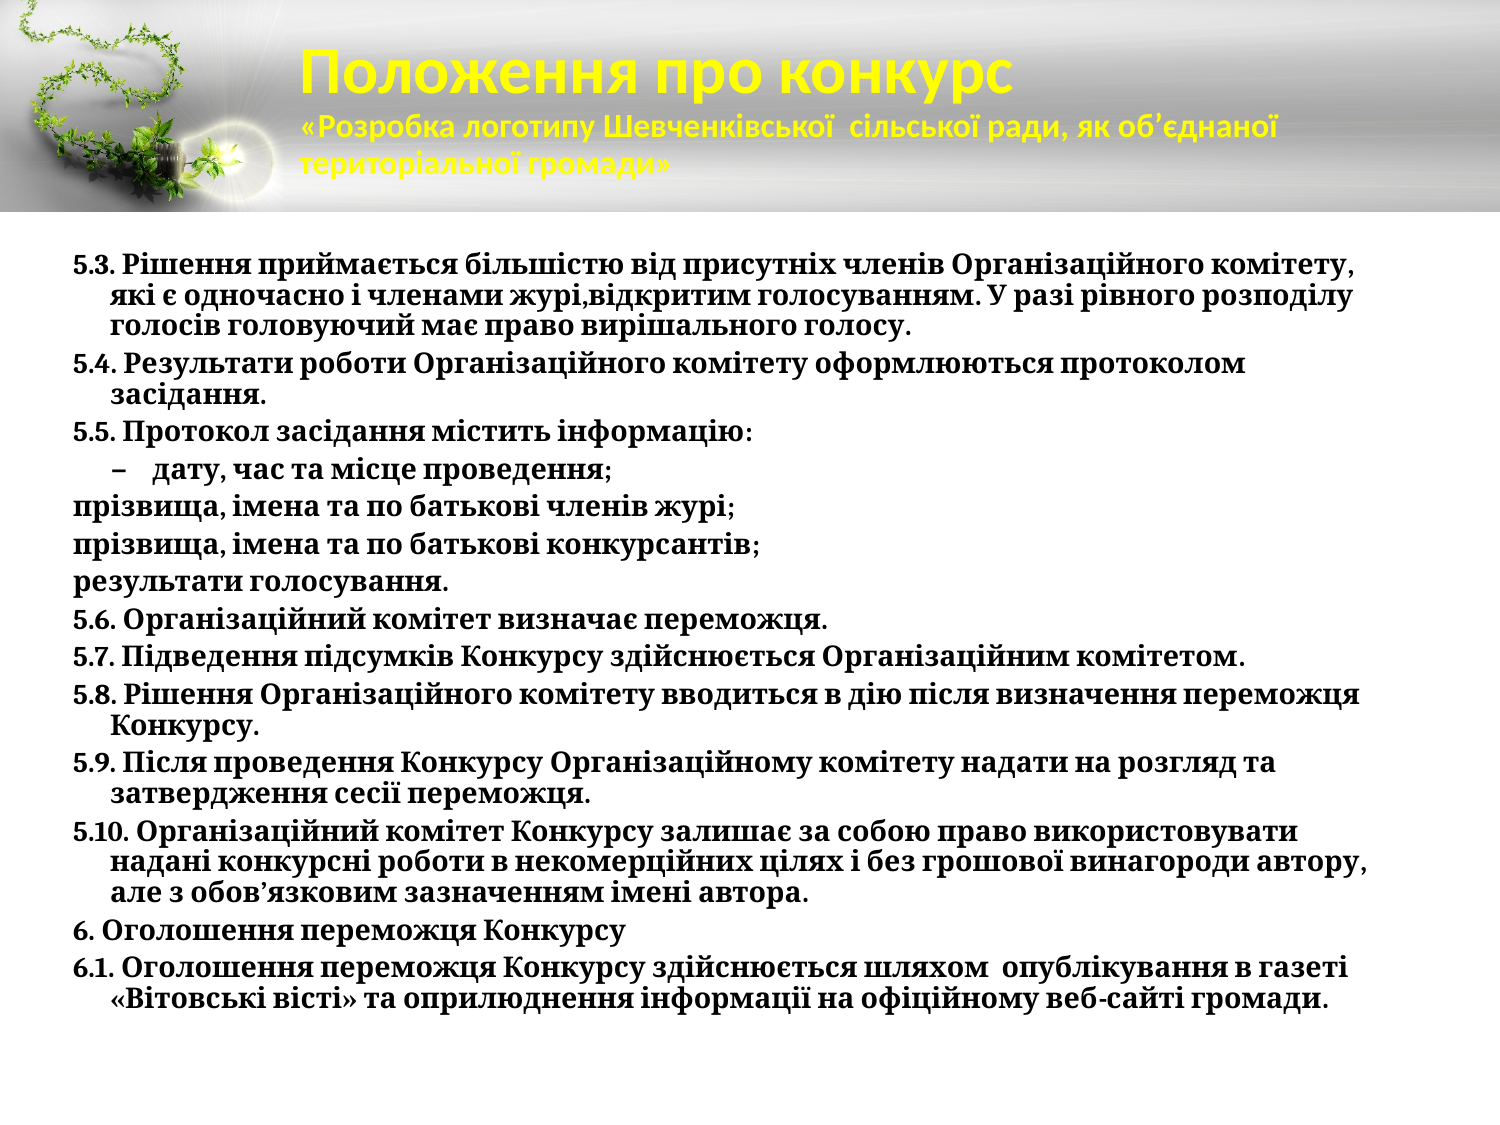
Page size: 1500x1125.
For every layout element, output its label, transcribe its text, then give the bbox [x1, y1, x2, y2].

picture [0, 0, 1500, 212]
title Положення про конкурс «Розробка логотипу Шевченківської сільської ради, як об’єднаної територіальної громади» [284, 26, 1457, 191]
list 5.3. Рішення приймається більшістю від присутніх членів Організаційного комітету, які є одночасно і членами журі,відкритим голосуванням. У разі рівного розподілу голосів головуючий має право вирішального голосу. 5.4. Результати роботи Організаційного комітету оформлюються протоколом засідання. 5.5. Протокол засідання містить інформацію: − дату, час та місце проведення; прізвища, імена та по батькові членів журі; прізвища, імена та по батькові конкурсантів; результати голосування. 5.6. Організаційний комітет визначає переможця. 5.7. Підведення підсумків Конкурсу здійснюється Організаційним комітетом. 5.8. Рішення Організаційного комітету вводиться в дію після визначення переможця Конкурсу. 5.9. Після проведення Конкурсу Організаційному комітету надати на розгляд та затвердження сесії переможця. 5.10. Організаційний комітет Конкурсу залишає за собою право використовувати надані конкурсні роботи в некомерційних цілях і без грошової винагороди автору, але з обов’язковим зазначенням імені автора. 6. Оголошення переможця Конкурсу 6.1. Оголошення переможця Конкурсу здійснюється шляхом опублікування в газеті «Вітовські вісті» та оприлюднення інформації на офіційному веб-сайті громади. [58, 241, 1397, 1073]
